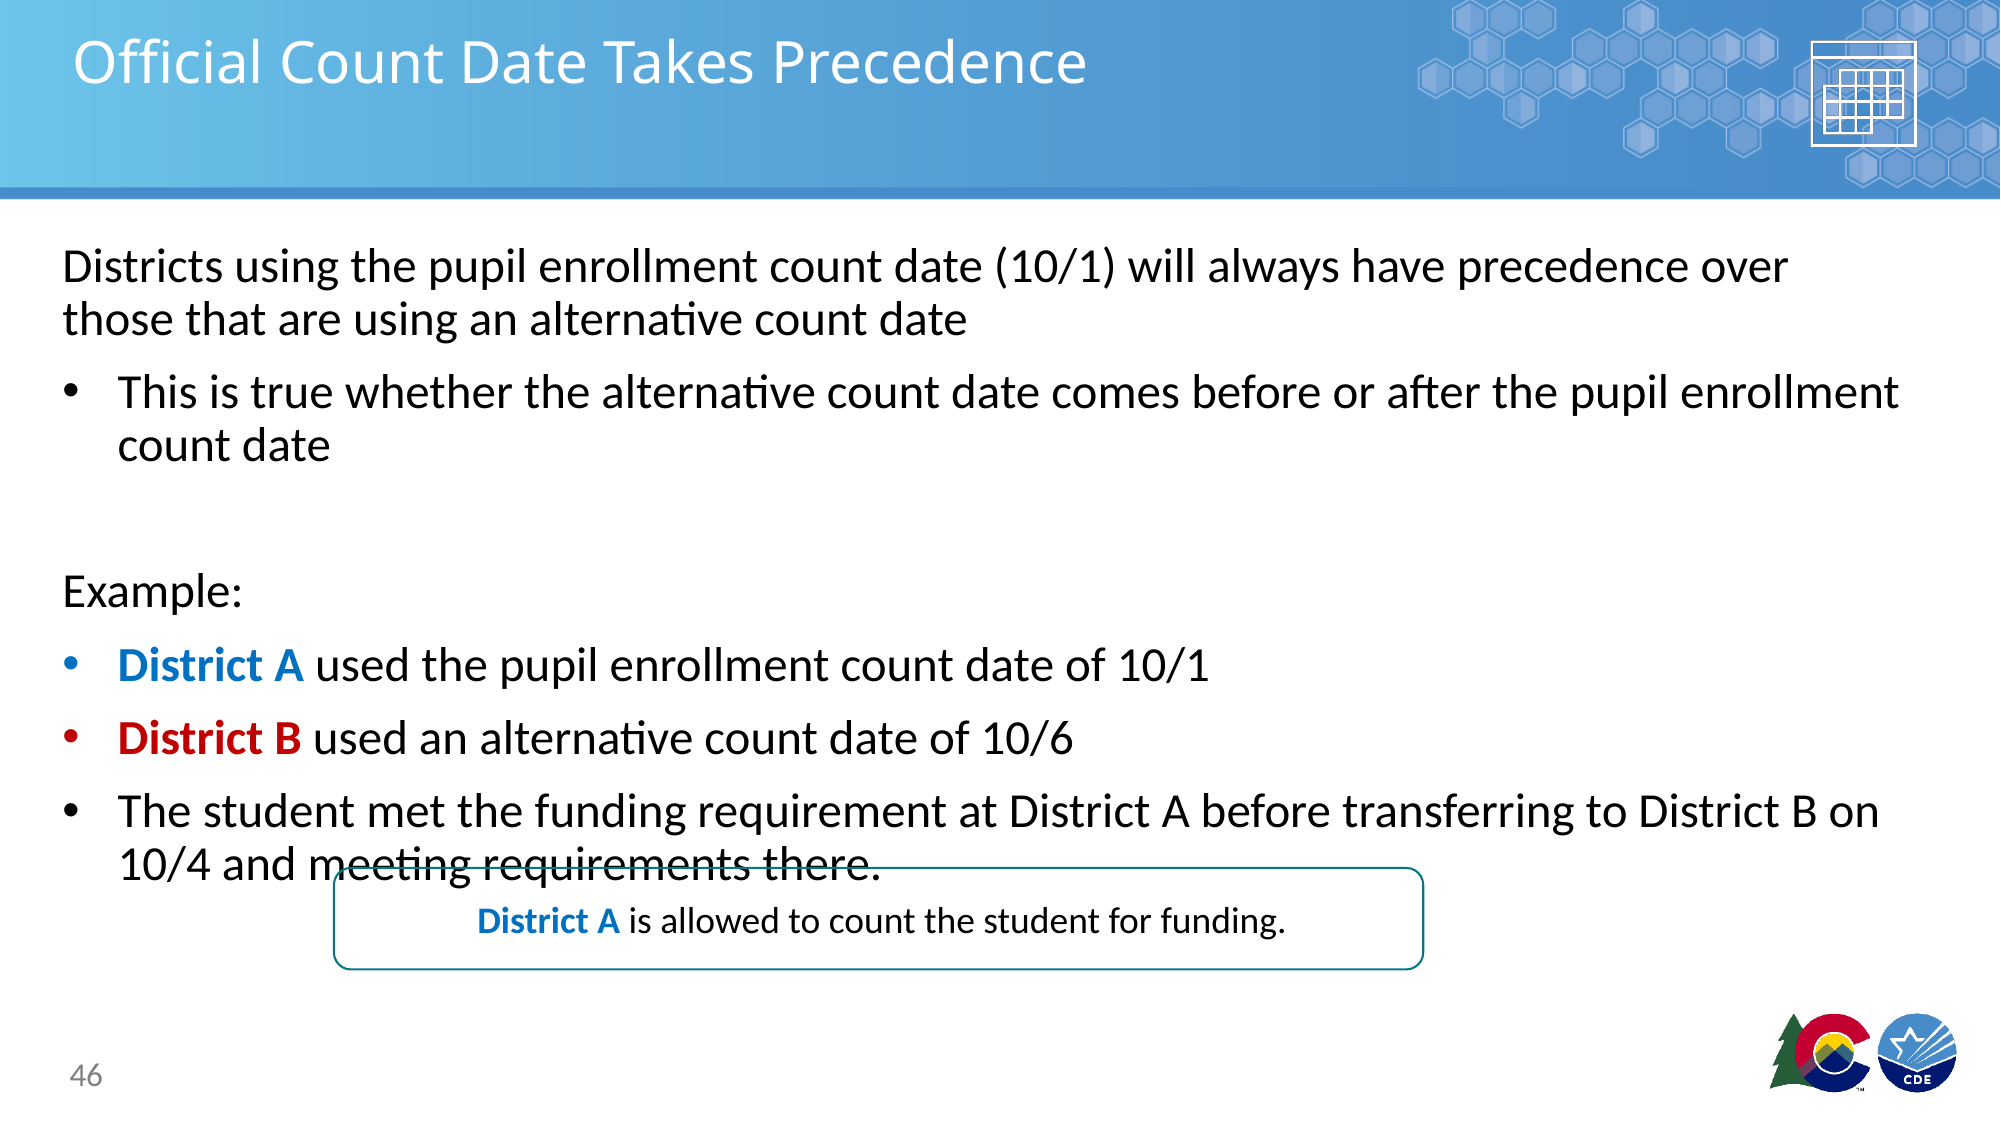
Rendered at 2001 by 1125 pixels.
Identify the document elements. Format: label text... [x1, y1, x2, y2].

picture [1768, 1012, 1957, 1093]
title Official Count Date Takes Precedence [72, 33, 1396, 182]
list Districts using the pupil enrollment count date (10/1) will always have precedence over those that are using an alternative count date This is true whether the alternative count date comes before or after the pupil enrollment count date Example: District A used the pupil enrollment count date of 10/1 District B used an alternative count date of 10/6 The student met the funding requirement at District A before transferring to District B on 10/4 and meeting requirements there. [55, 239, 1908, 970]
text_box District A is allowed to count the student for funding. [332, 866, 1425, 971]
picture [0, 0, 2000, 200]
slide_number 46 [54, 1042, 505, 1103]
